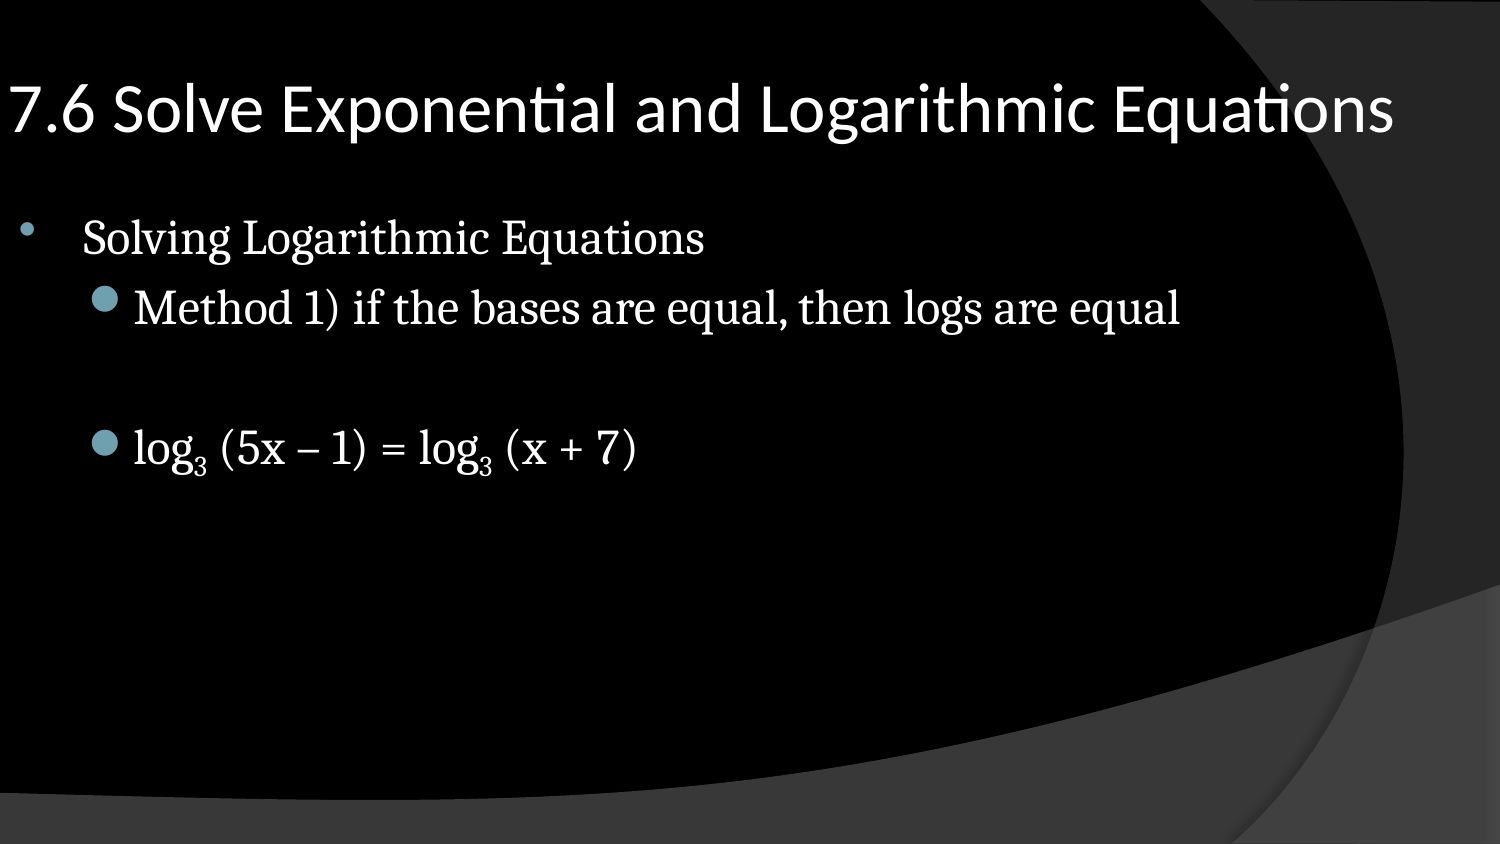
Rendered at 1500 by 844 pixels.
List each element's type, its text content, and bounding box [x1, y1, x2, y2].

title 7.6 Solve Exponential and Logarithmic Equations [0, 33, 1500, 175]
list Solving Logarithmic Equations Method 1) if the bases are equal, then logs are equal log3 (5x – 1) = log3 (x + 7) [0, 196, 1500, 754]
